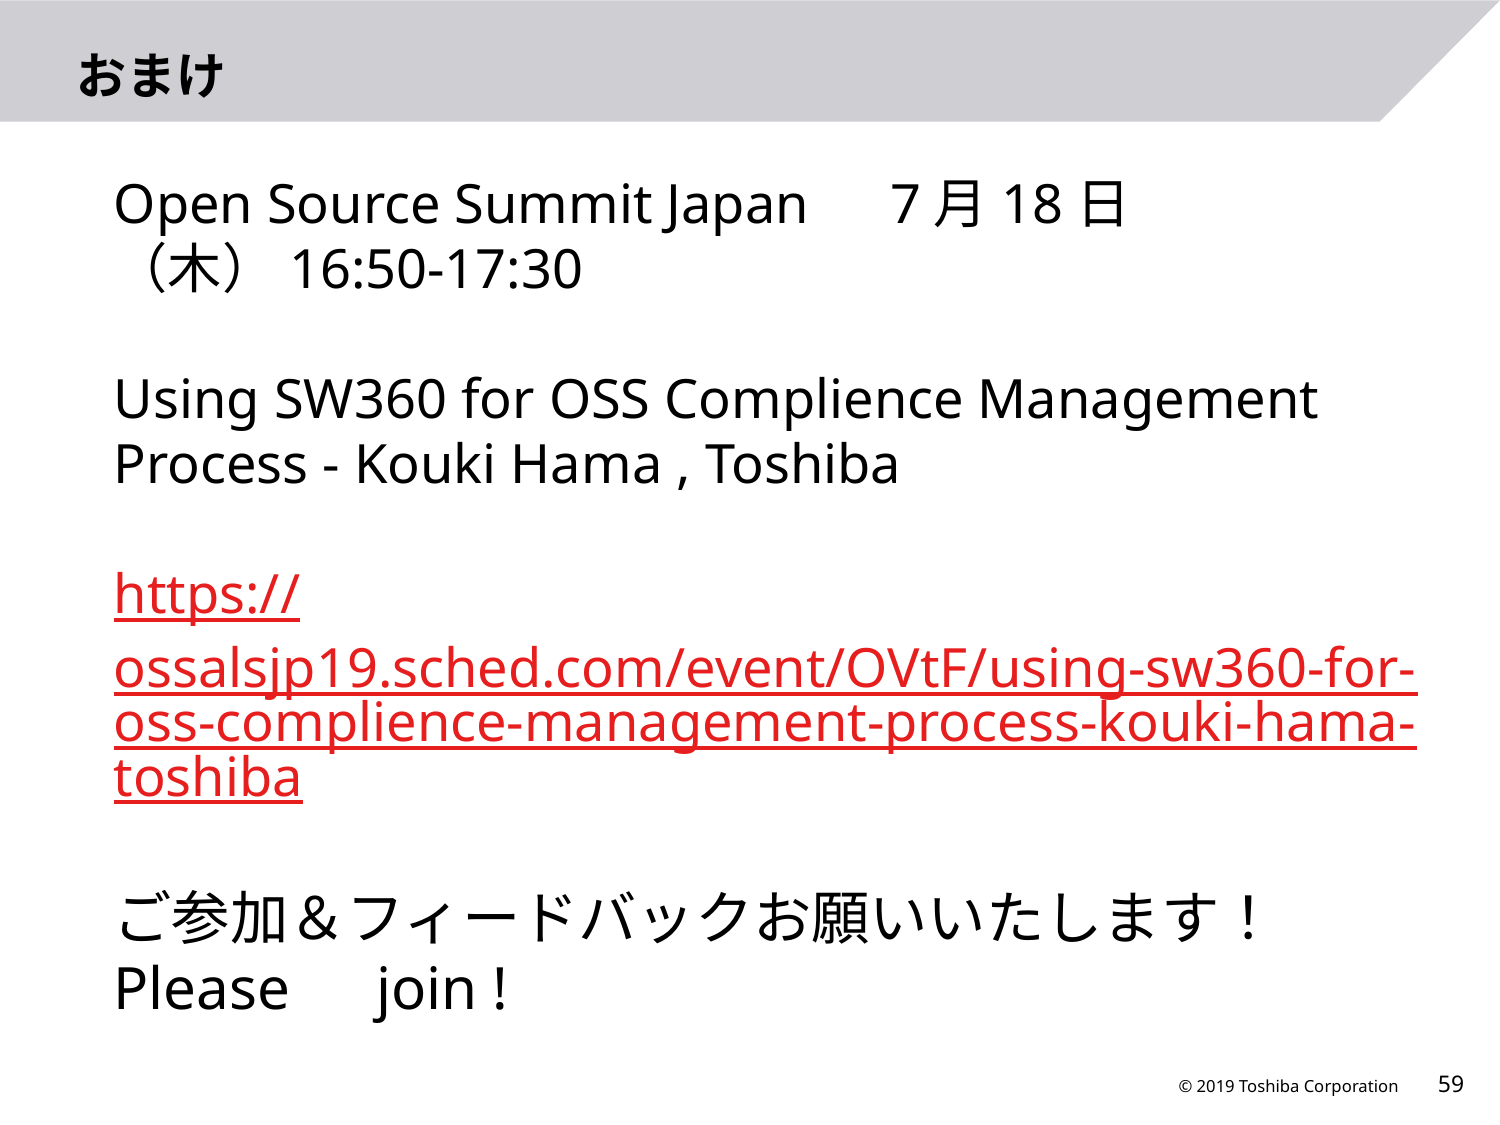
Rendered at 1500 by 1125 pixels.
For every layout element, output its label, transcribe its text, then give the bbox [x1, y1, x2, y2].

list Open Source Summit Japan 7月18日（木）16:50-17:30 Using SW360 for OSS Complience Management Process - Kouki Hama , Toshiba https://ossalsjp19.sched.com/event/OVtF/using-sw360-for-oss-complience-management-process-kouki-hama-toshiba ご参加＆フィードバックお願いいたします！ Please join ! [113, 162, 1421, 243]
title おまけ [0, 0, 1500, 123]
